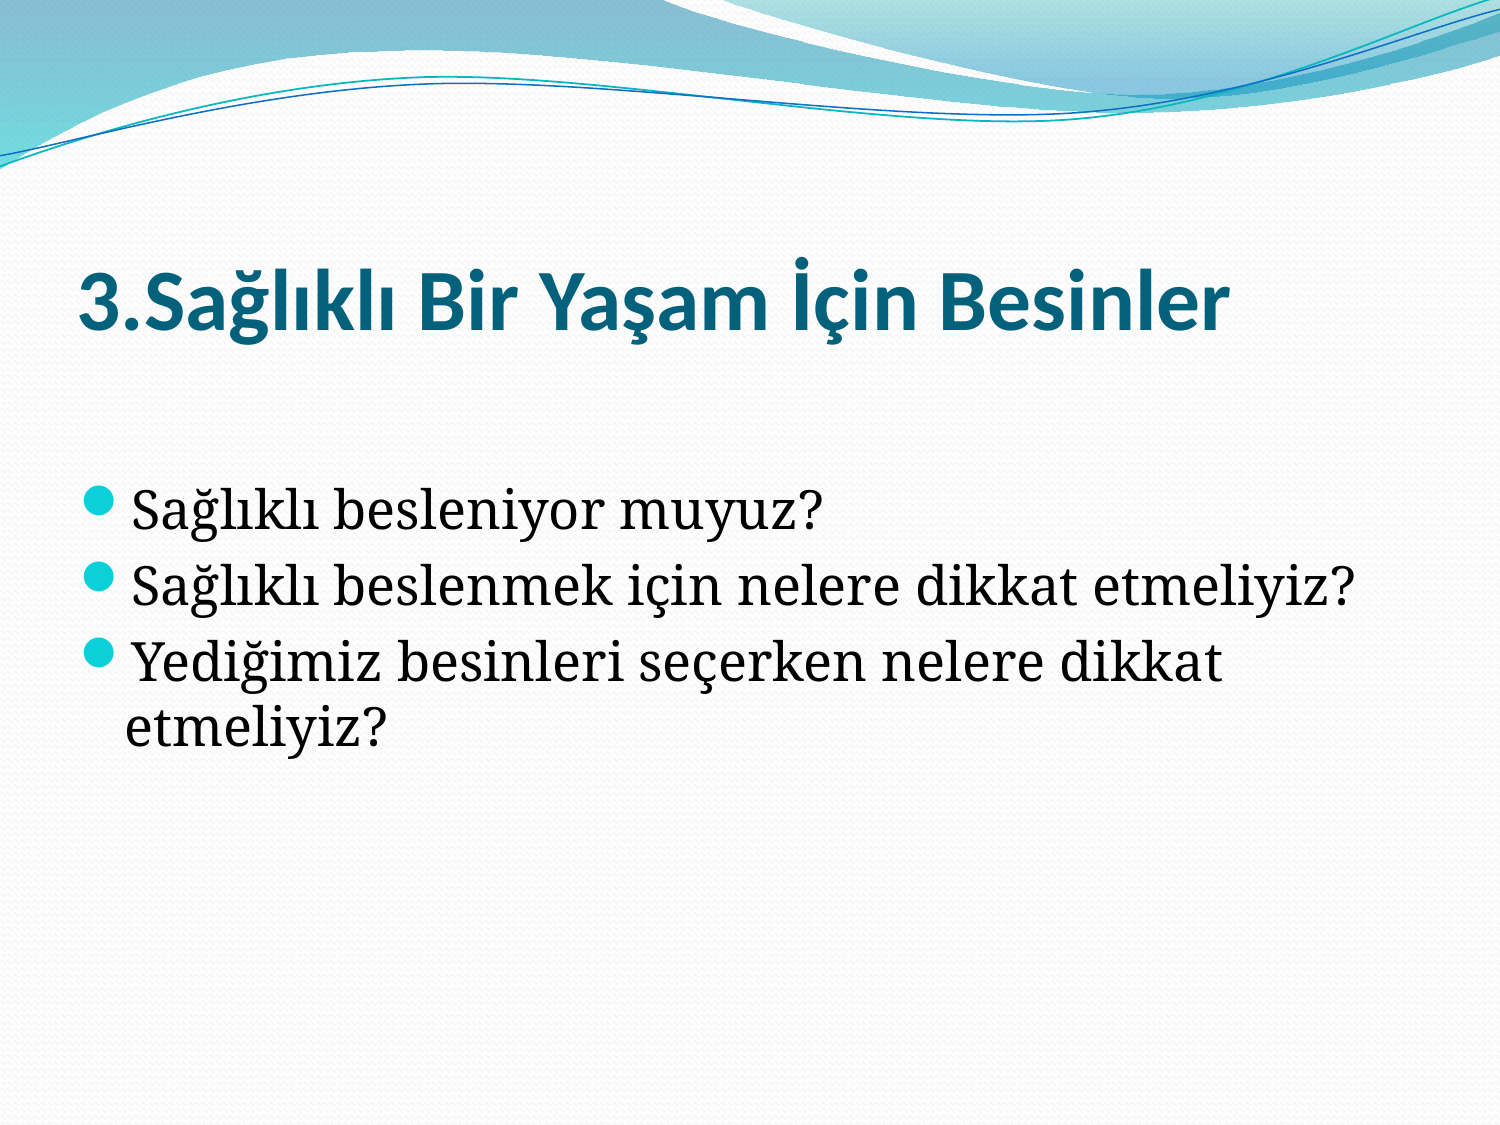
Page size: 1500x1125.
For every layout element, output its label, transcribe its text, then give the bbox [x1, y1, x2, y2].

list Sağlıklı besleniyor muyuz? Sağlıklı beslenmek için nelere dikkat etmeliyiz? Yediğimiz besinleri seçerken nelere dikkat etmeliyiz? [64, 468, 1415, 832]
title 3.Sağlıklı Bir Yaşam İçin Besinler [76, 160, 1427, 349]
